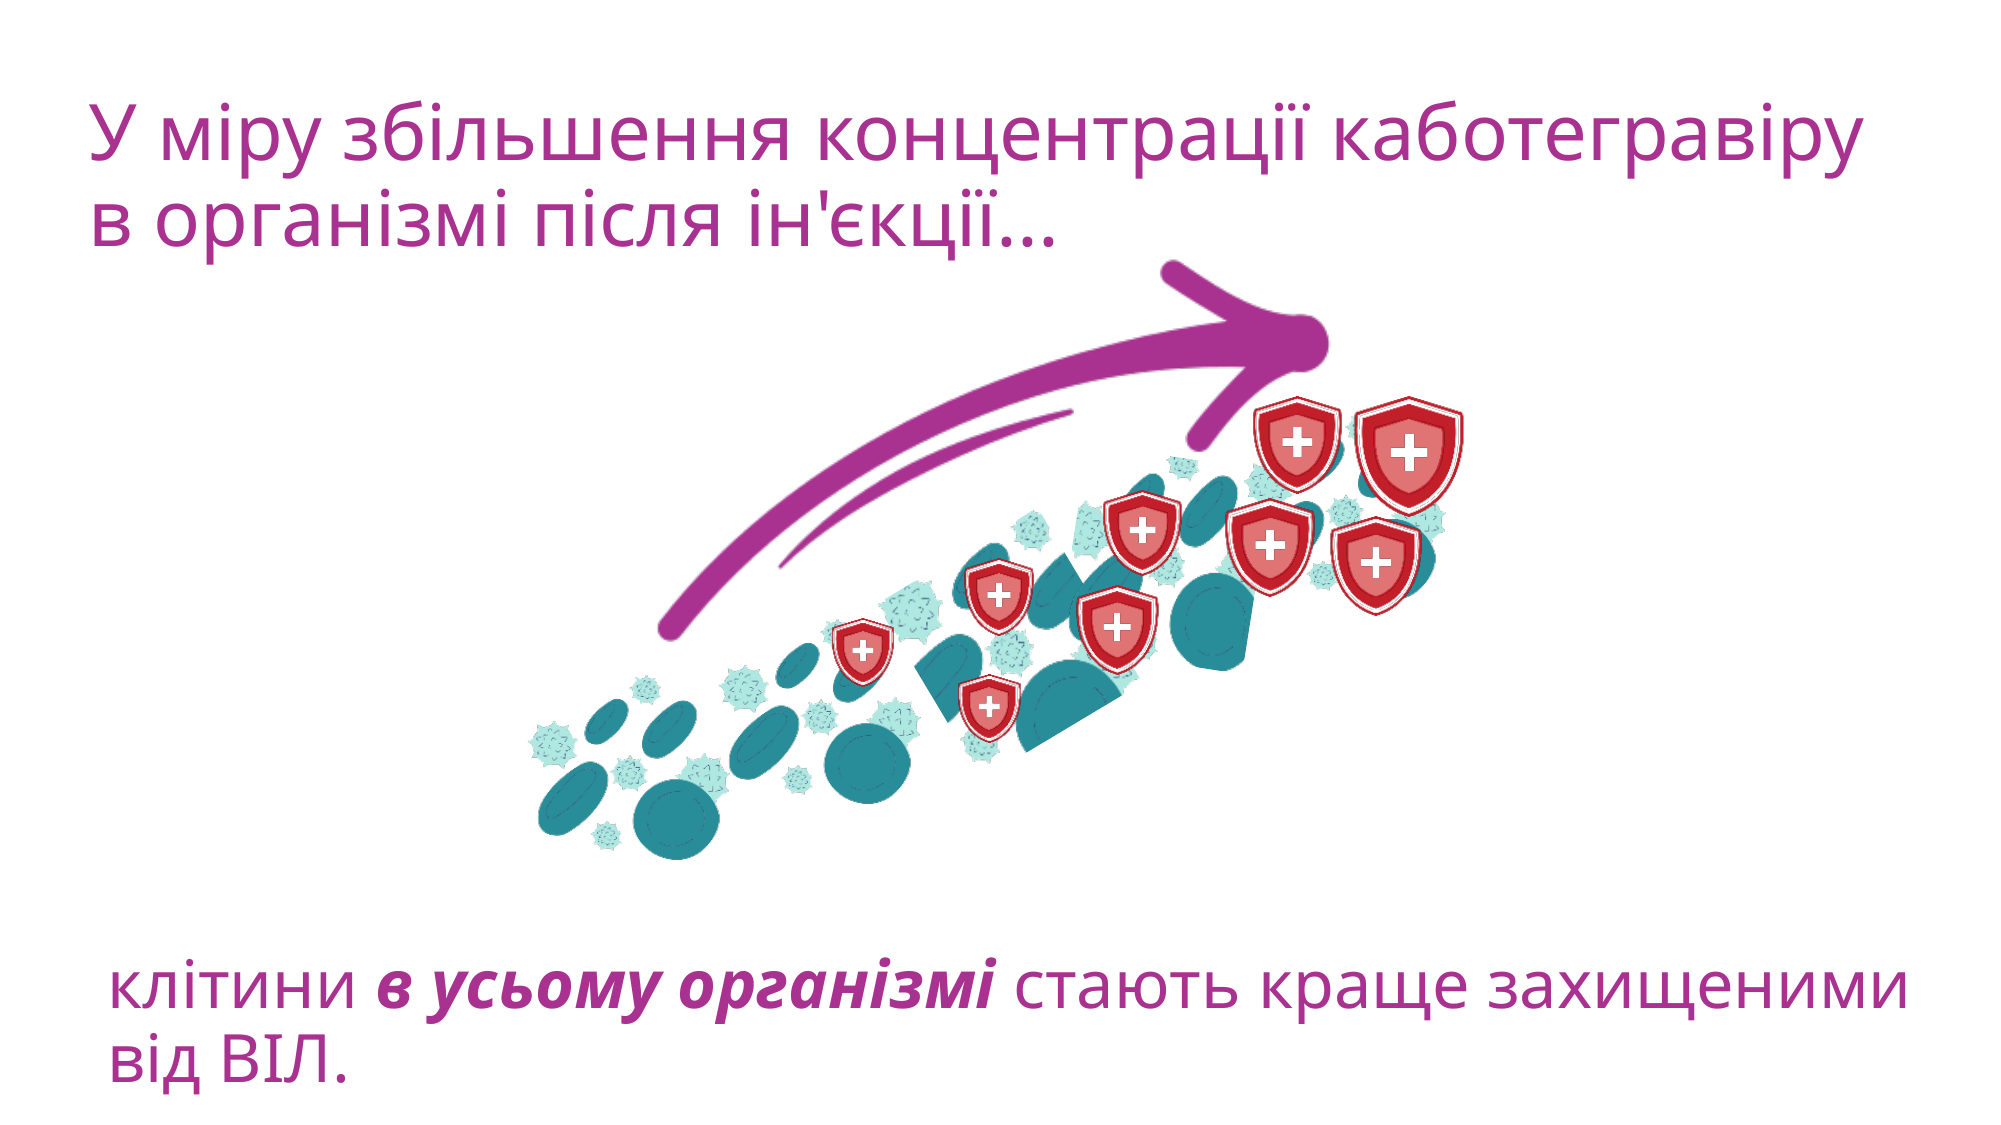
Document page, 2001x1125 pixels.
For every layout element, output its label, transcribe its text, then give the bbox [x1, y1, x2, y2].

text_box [526, 112, 1474, 863]
text_box клітини в усьому організмі стають краще захищеними від ВІЛ. [107, 949, 1973, 1125]
text_box У міру збільшення концентрації каботегравіру в організмі після ін'єкції... [88, 92, 1888, 264]
